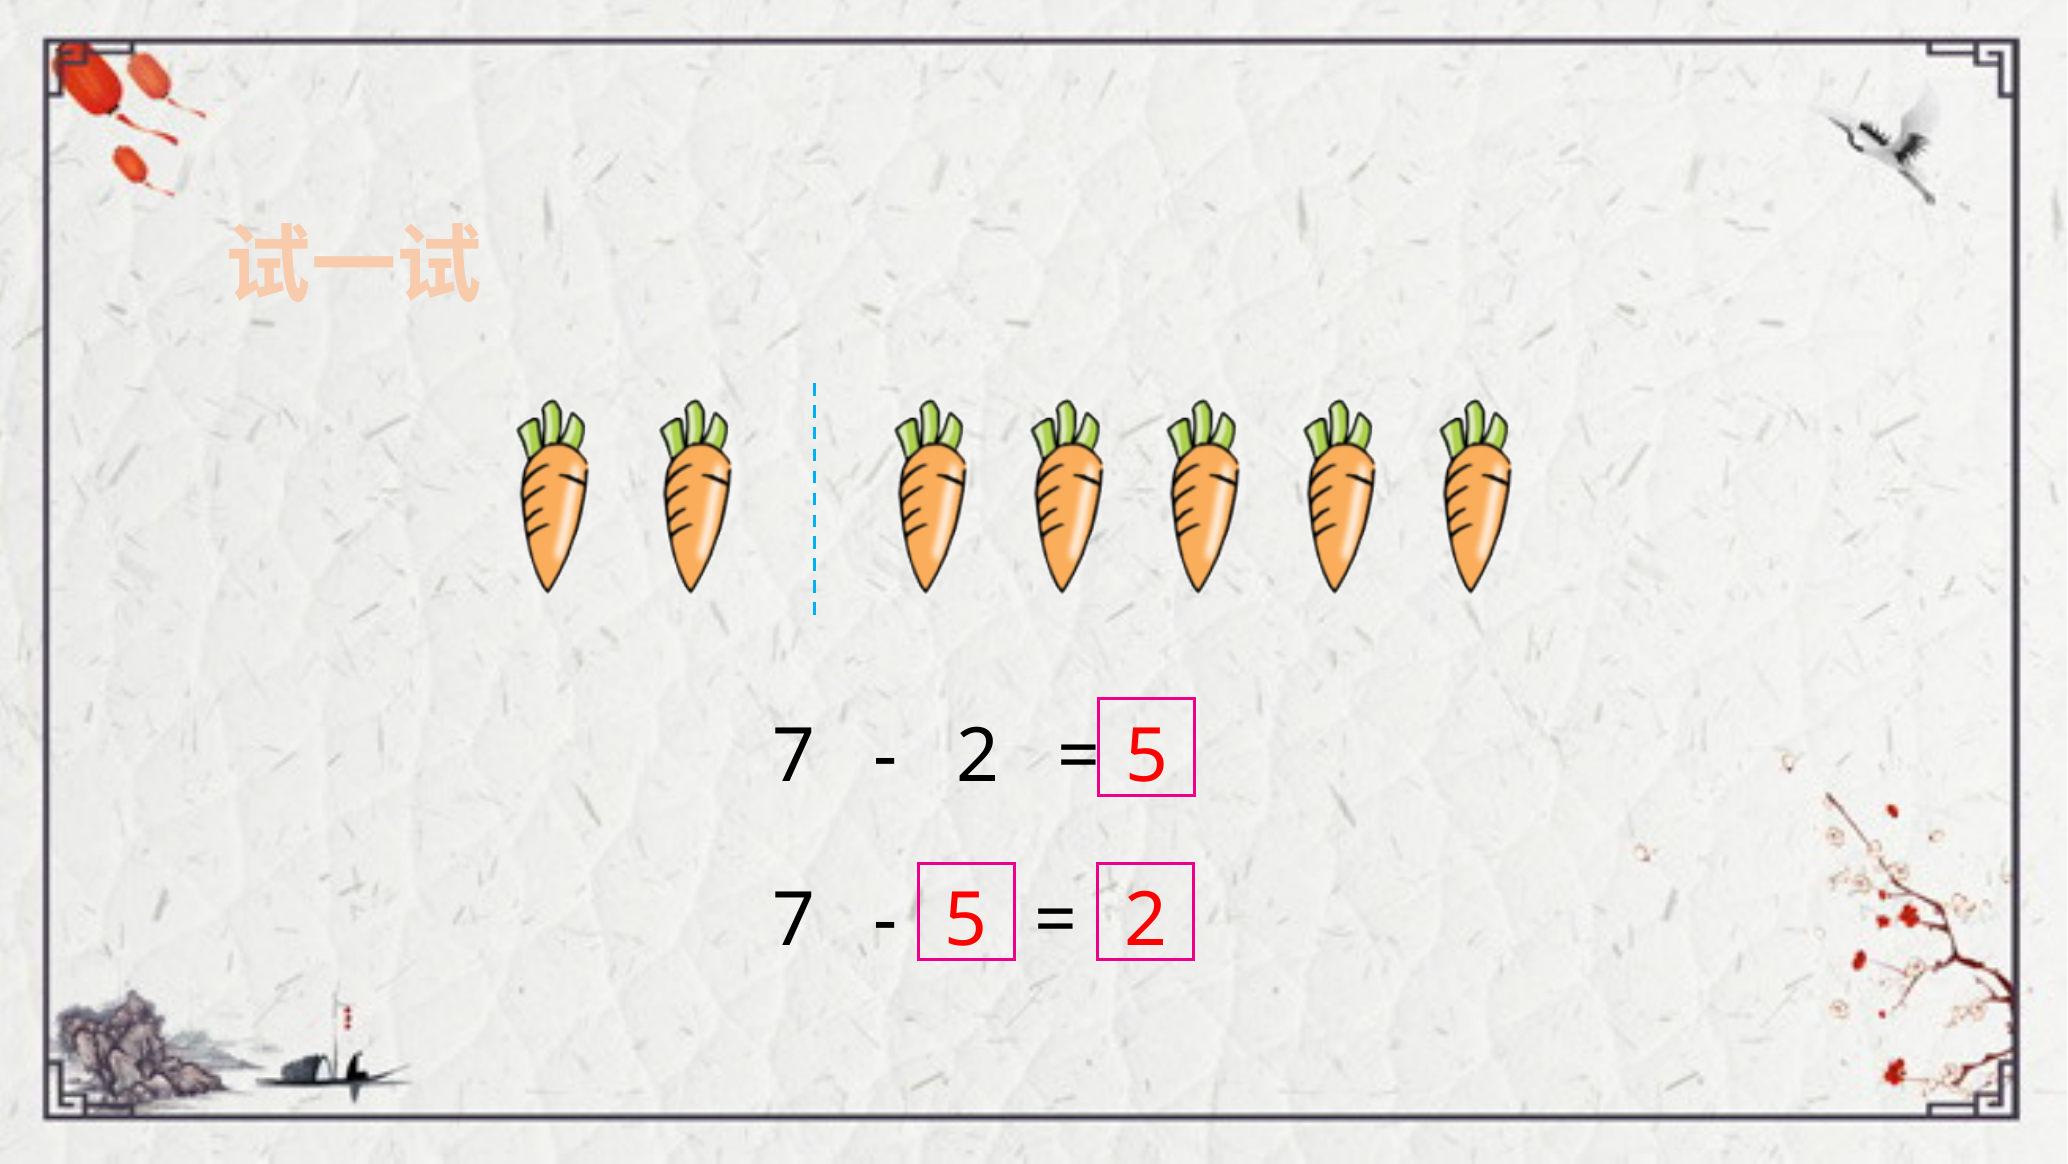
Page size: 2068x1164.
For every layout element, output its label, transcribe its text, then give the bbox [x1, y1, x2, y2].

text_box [757, 698, 1195, 805]
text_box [757, 863, 1194, 970]
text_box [502, 360, 1529, 618]
picture [0, 0, 2068, 1164]
text_box 试一试 [210, 202, 498, 320]
